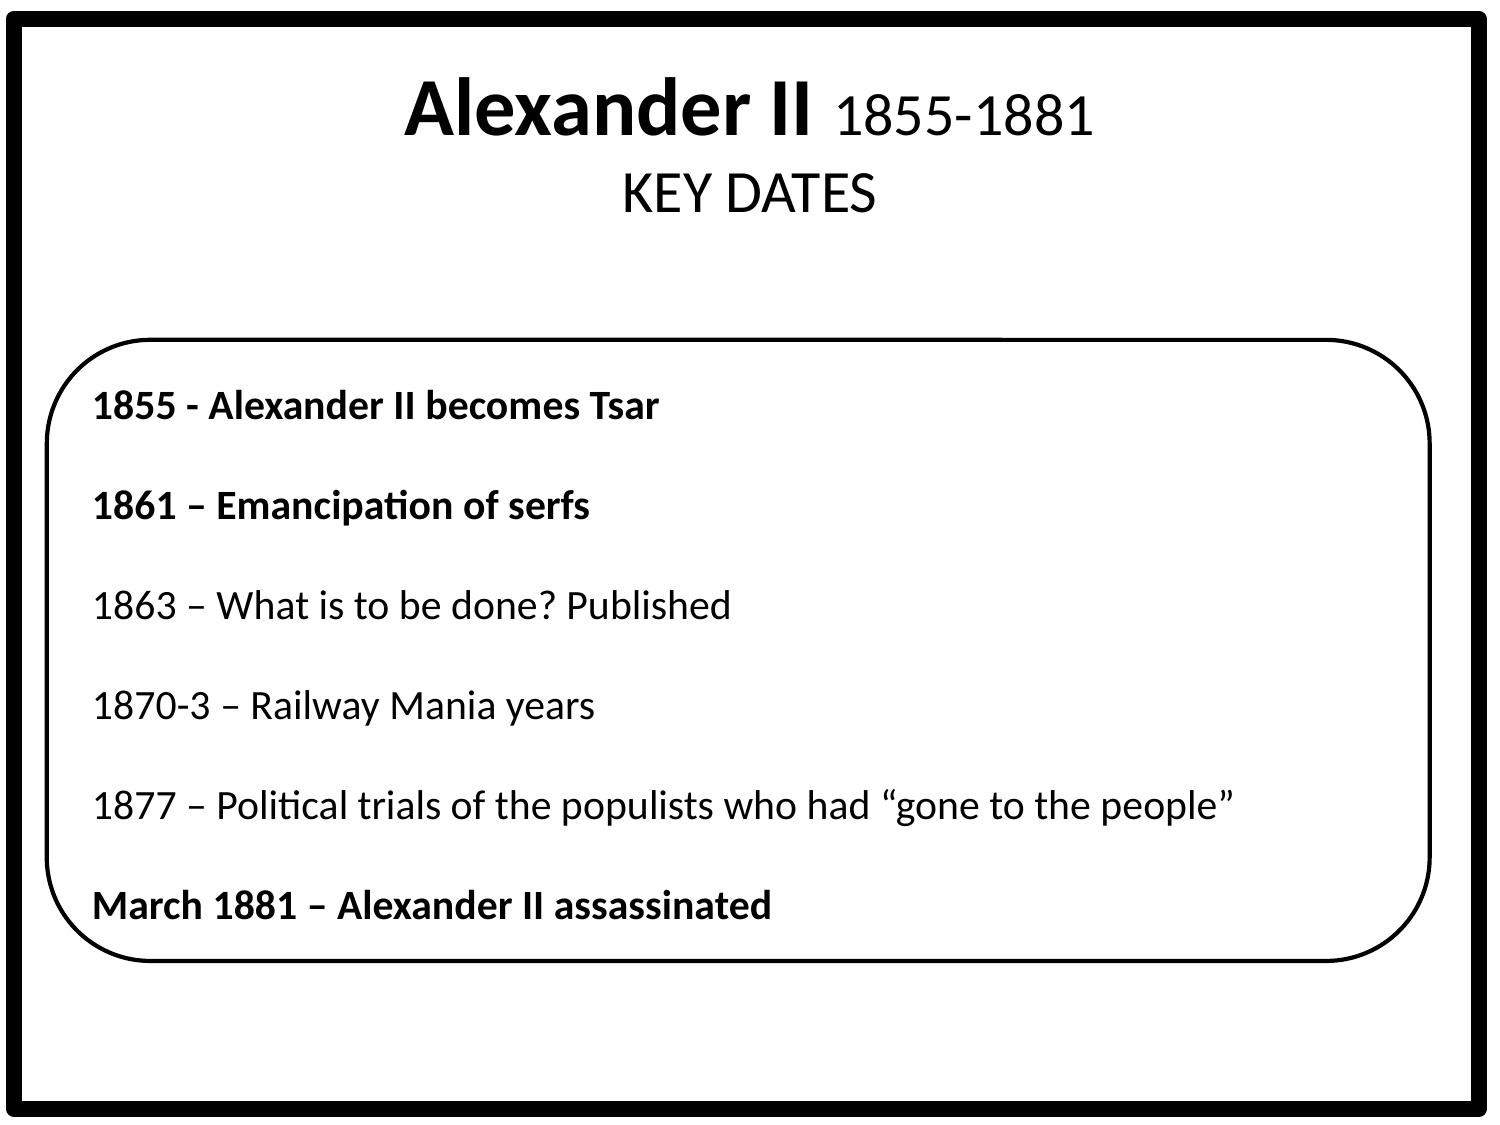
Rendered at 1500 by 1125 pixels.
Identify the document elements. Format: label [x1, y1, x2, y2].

text_box [12, 17, 1481, 1111]
